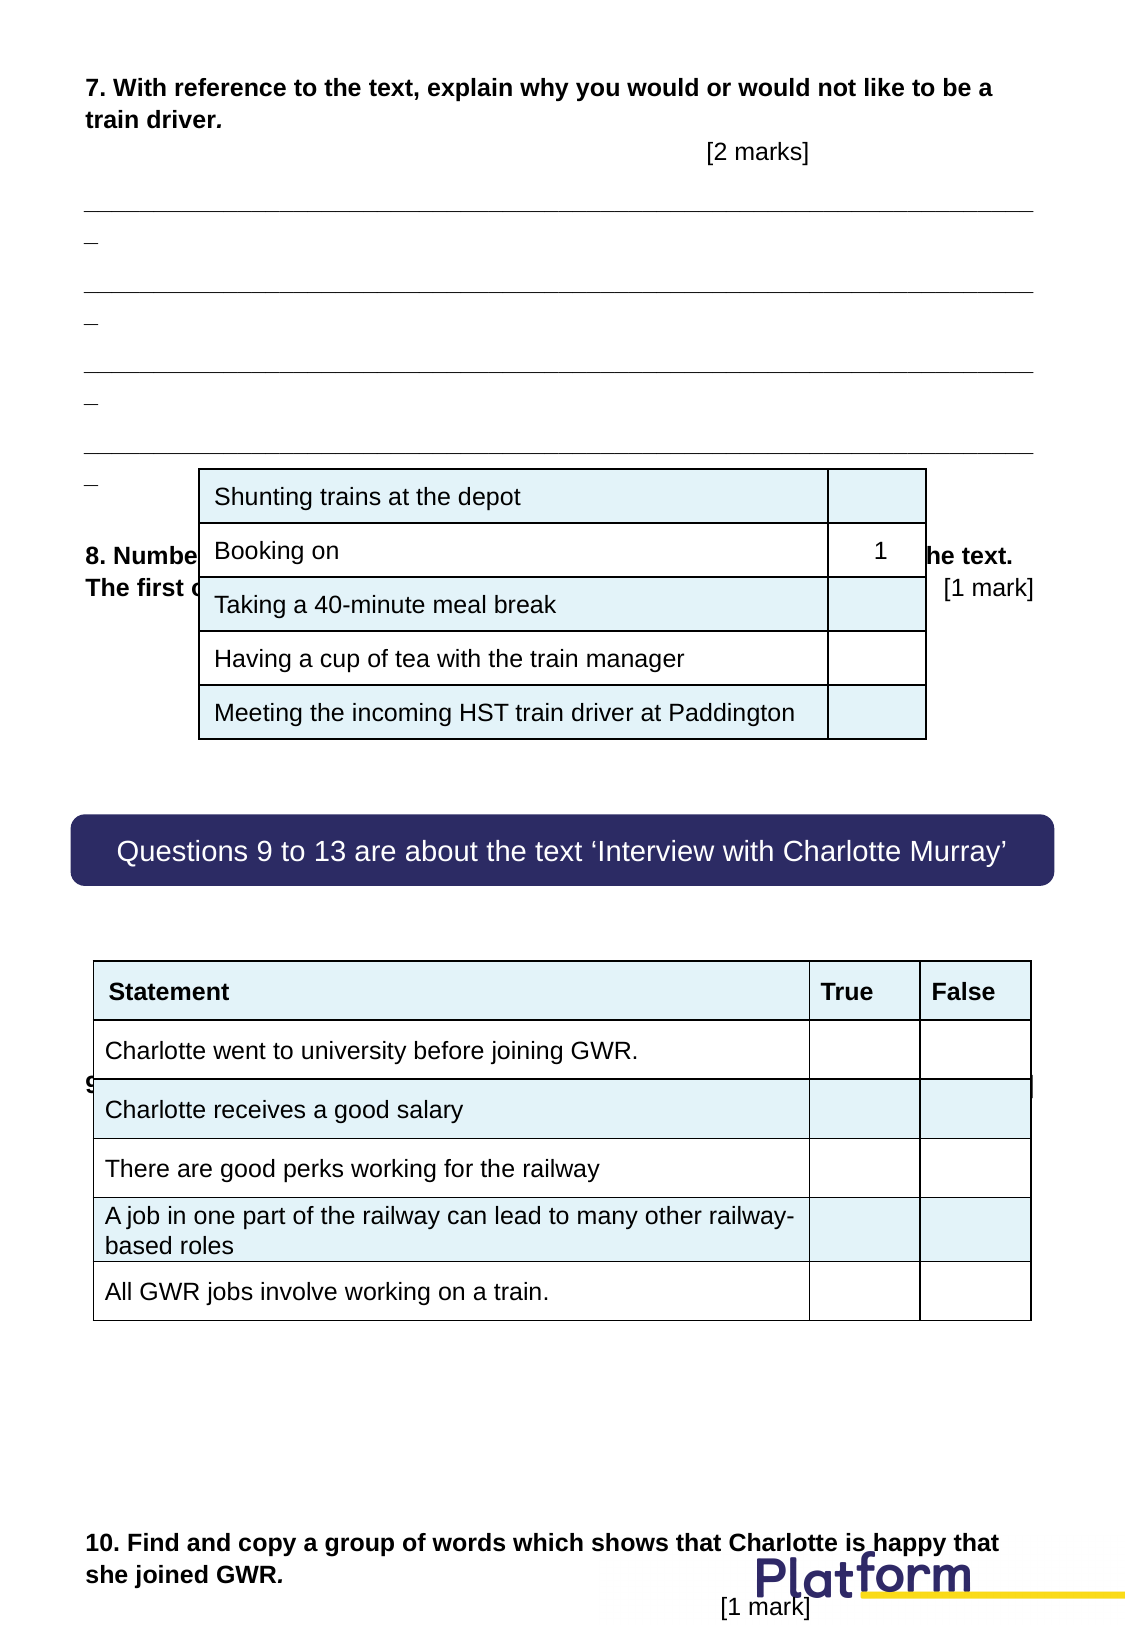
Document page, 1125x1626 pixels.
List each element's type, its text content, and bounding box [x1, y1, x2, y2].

table_cell Having a cup of tea with the train manager [200, 632, 827, 684]
table_cell [810, 1021, 919, 1078]
table_header [829, 470, 925, 522]
table_cell Charlotte receives a good salary [94, 1080, 809, 1138]
table_cell [921, 1080, 1030, 1138]
picture [599, 1535, 1125, 1625]
table_header False [921, 962, 1030, 1019]
table_cell 1 [829, 524, 925, 576]
table_cell There are good perks working for the railway [94, 1139, 809, 1197]
table_cell [810, 1080, 919, 1138]
table_cell [810, 1139, 919, 1197]
table_cell Charlotte went to university before joining GWR. [94, 1021, 809, 1078]
table_cell [810, 1262, 919, 1320]
table_cell [921, 1262, 1030, 1320]
text_box 7. With reference to the text, explain why you would or would not like to be a train driver. [2 marks] _____________________________________________________________________ _____________________________________________________________________ _____________________________________________________________________ _____________________________________________________________________ 8. Number the following events from 1 to 5 in the order they appear in the text. The first one has been done for you. [1 mark] 9. Tick to show which of the following statements are true or false. [2 marks] 10. Find and copy a group of words which shows that Charlotte is happy that she joined GWR. [1 mark] _____________________________________________________________________ [70, 878, 1055, 1625]
text_box 7. With reference to the text, explain why you would or would not like to be a train driver. [2 marks] _____________________________________________________________________ _____________________________________________________________________ _____________________________________________________________________ _____________________________________________________________________ 8. Number the following events from 1 to 5 in the order they appear in the text. The first one has been done for you. [1 mark] 9. Tick to show which of the following statements are true or false. [2 marks] 10. Find and copy a group of words which shows that Charlotte is happy that she joined GWR. [1 mark] _____________________________________________________________________ [70, 62, 1055, 822]
table_cell Taking a 40-minute meal break [200, 578, 827, 630]
table_header True [810, 962, 919, 1019]
table_cell [921, 1198, 1030, 1261]
table_cell [921, 1021, 1030, 1078]
table_cell [829, 578, 925, 630]
table_cell [829, 632, 925, 684]
text_box Questions 9 to 13 are about the text ‘Interview with Charlotte Murray’ [69, 813, 1056, 887]
table_cell [829, 686, 925, 738]
table_header Shunting trains at the depot [200, 470, 827, 522]
table_cell A job in one part of the railway can lead to many other railway-based roles [94, 1198, 809, 1261]
table_header Statement [94, 962, 809, 1019]
table_cell [810, 1198, 919, 1261]
table_cell [921, 1139, 1030, 1197]
table_cell Booking on [200, 524, 827, 576]
table_cell Meeting the incoming HST train driver at Paddington [200, 686, 827, 738]
table_cell All GWR jobs involve working on a train. [94, 1262, 809, 1320]
